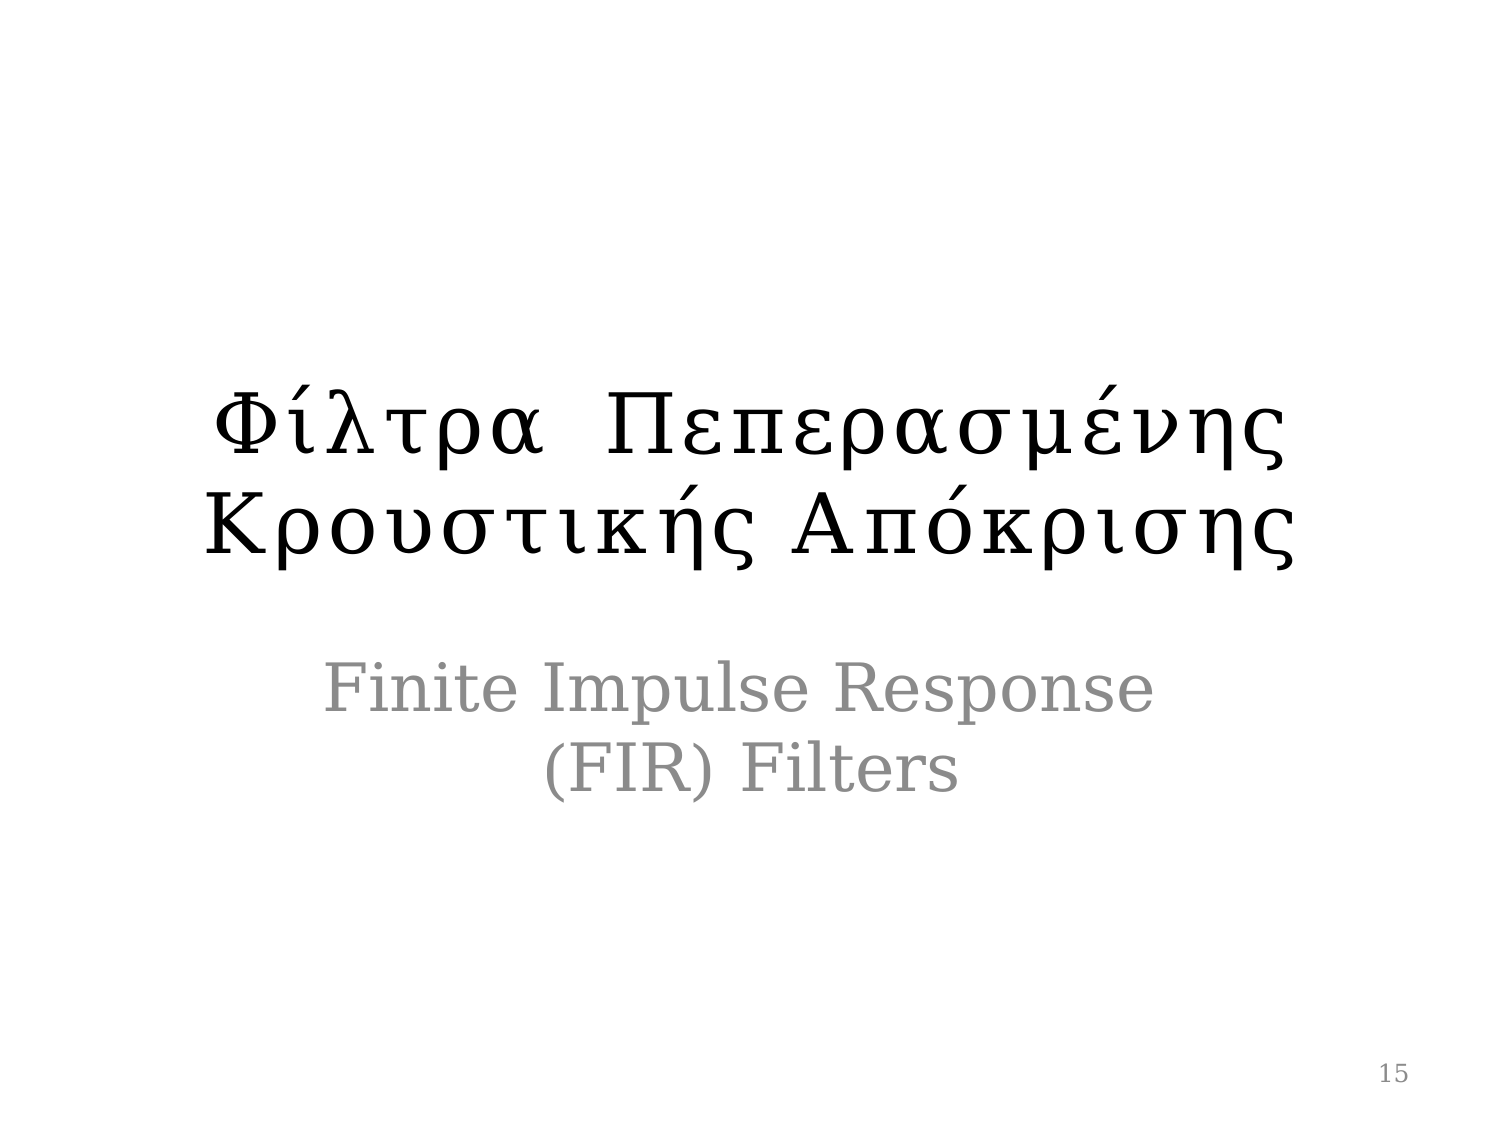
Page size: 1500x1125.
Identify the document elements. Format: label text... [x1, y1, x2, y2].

subtitle Finite Impulse Response (FIR) Filters [225, 637, 1275, 925]
slide_number 15 [1074, 1042, 1425, 1103]
title Φίλτρα Πεπερασμένης Κρουστικής Απόκρισης [112, 349, 1388, 591]
